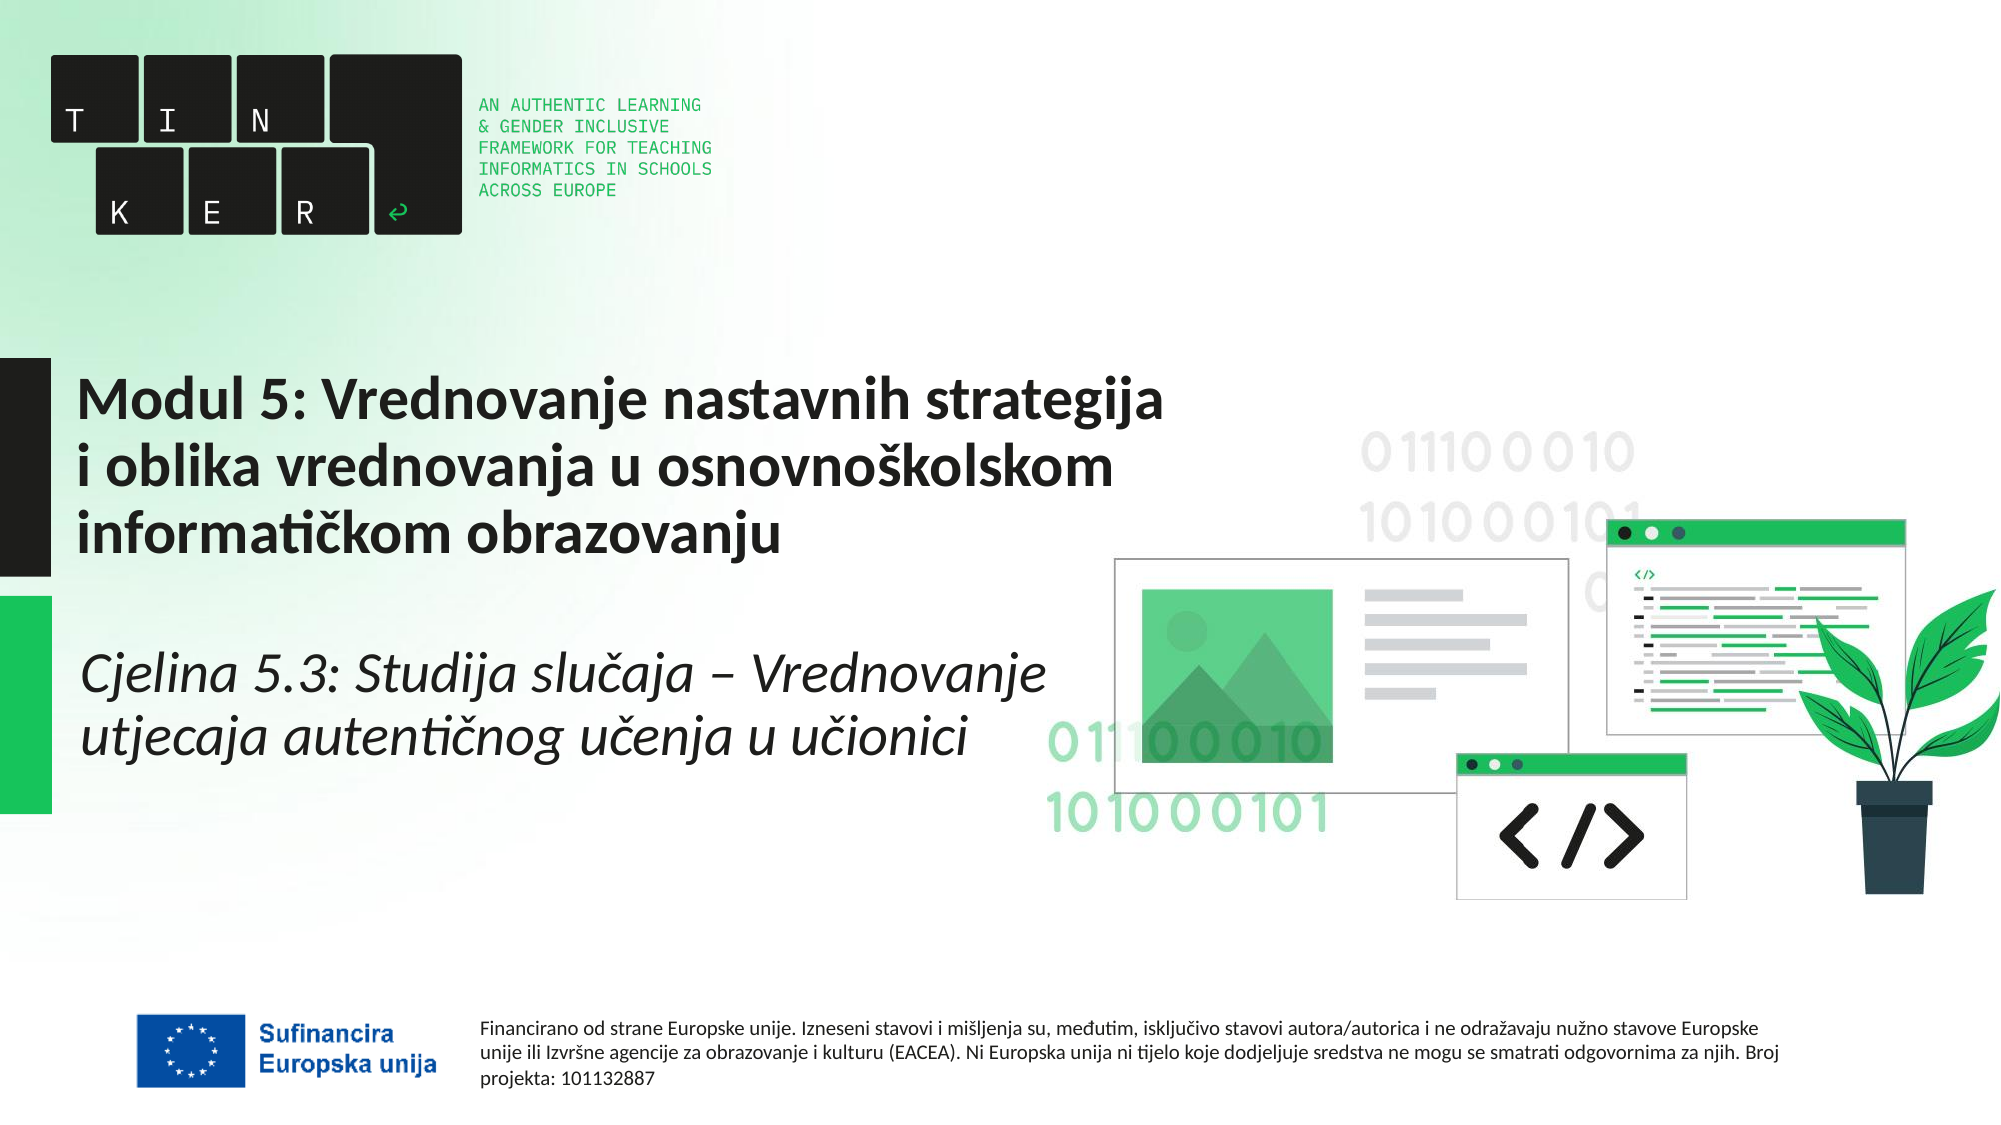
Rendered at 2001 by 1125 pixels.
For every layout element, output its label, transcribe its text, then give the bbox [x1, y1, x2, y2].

title Modul 5: Vrednovanje nastavnih strategija i oblika vrednovanja u osnovnoškolskom informatičkom obrazovanju [61, 358, 1196, 578]
picture [1047, 431, 2000, 900]
picture [0, 0, 843, 1125]
subtitle Cjelina 5.3: Studija slučaja – Vrednovanje utjecaja autentičnog učenja u učionici [65, 599, 1197, 812]
